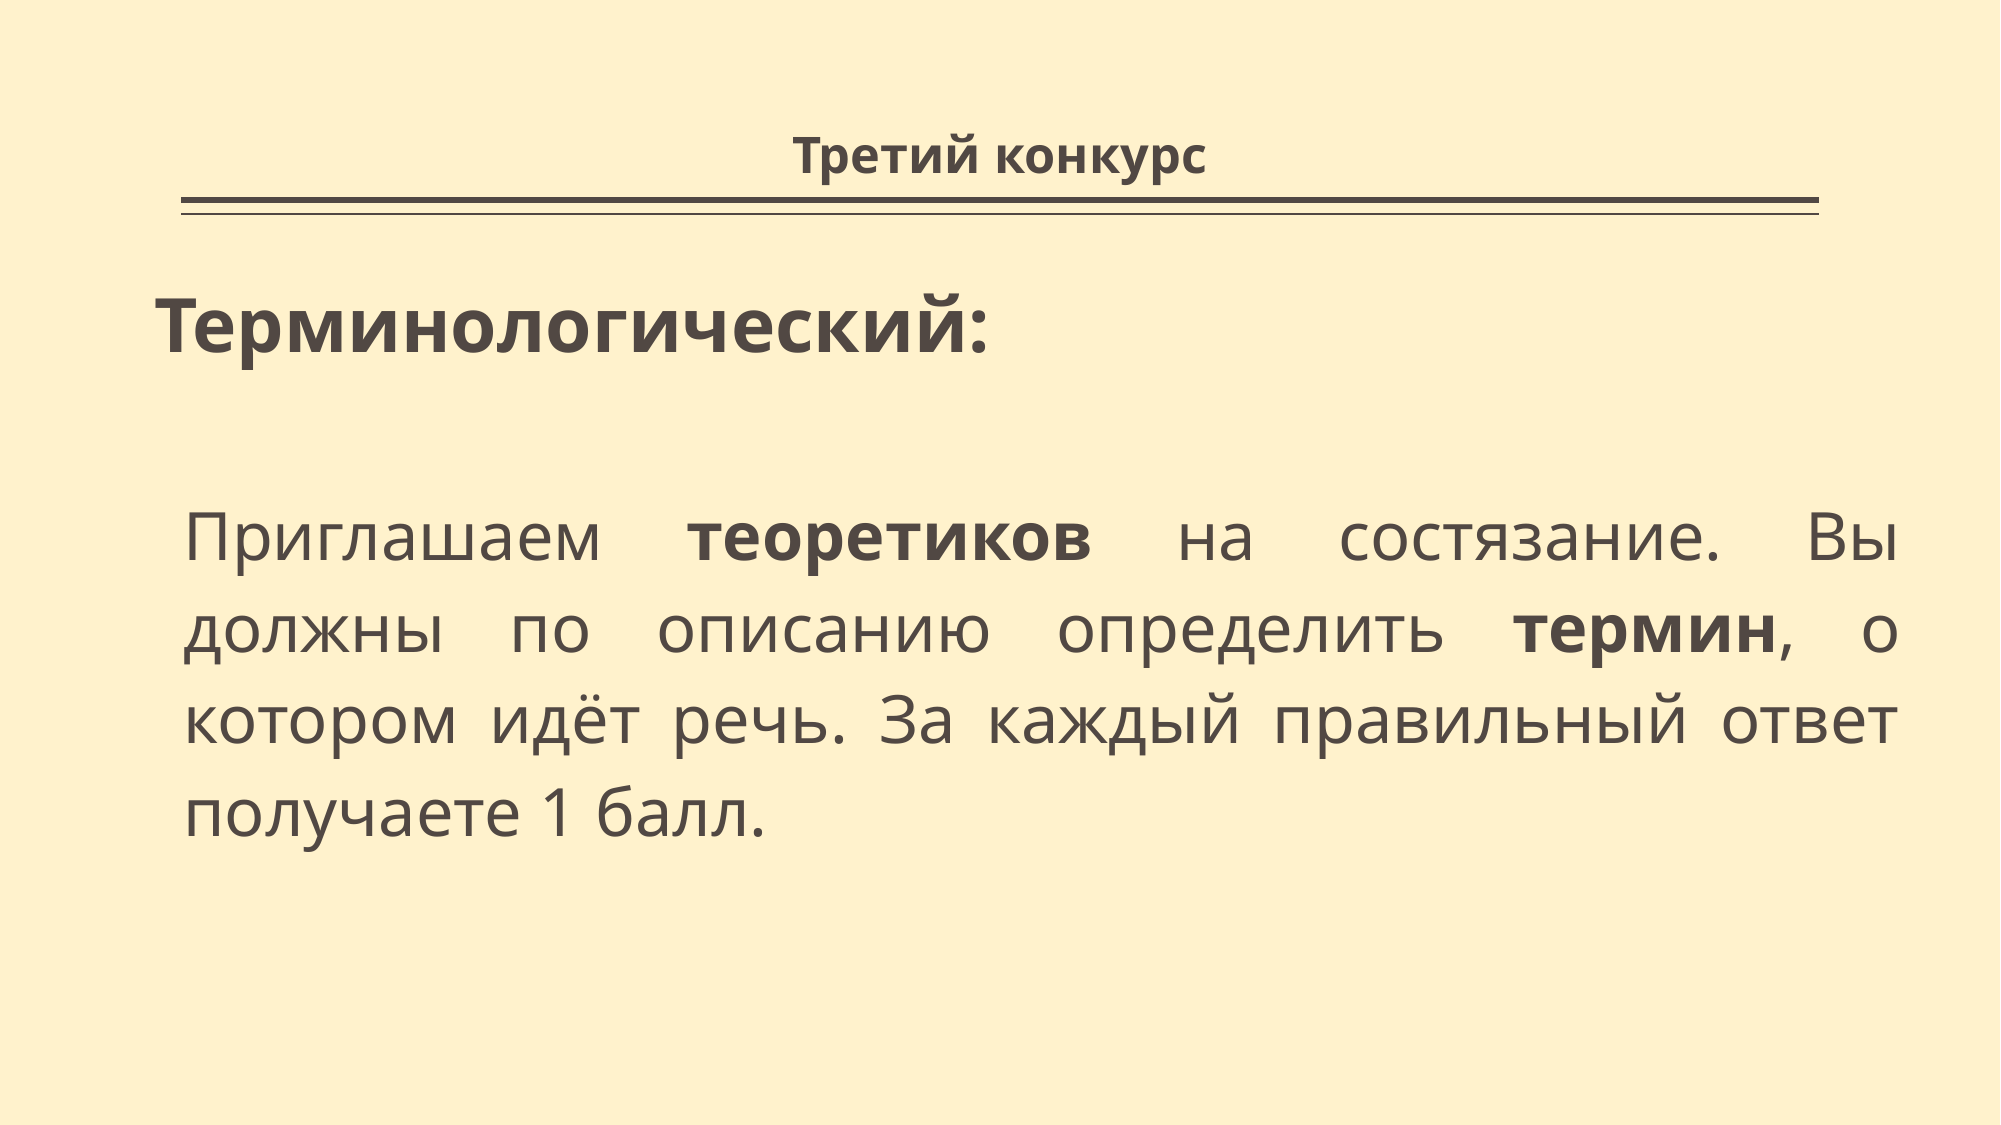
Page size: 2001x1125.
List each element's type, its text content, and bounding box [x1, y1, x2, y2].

text_box Терминологический: [139, 269, 1006, 375]
text_box Приглашаем теоретиков на состязание. Вы должны по описанию определить термин, о котором идёт речь. За каждый правильный ответ получаете 1 балл. [168, 474, 1917, 935]
title Третий конкурс [181, 12, 1819, 193]
